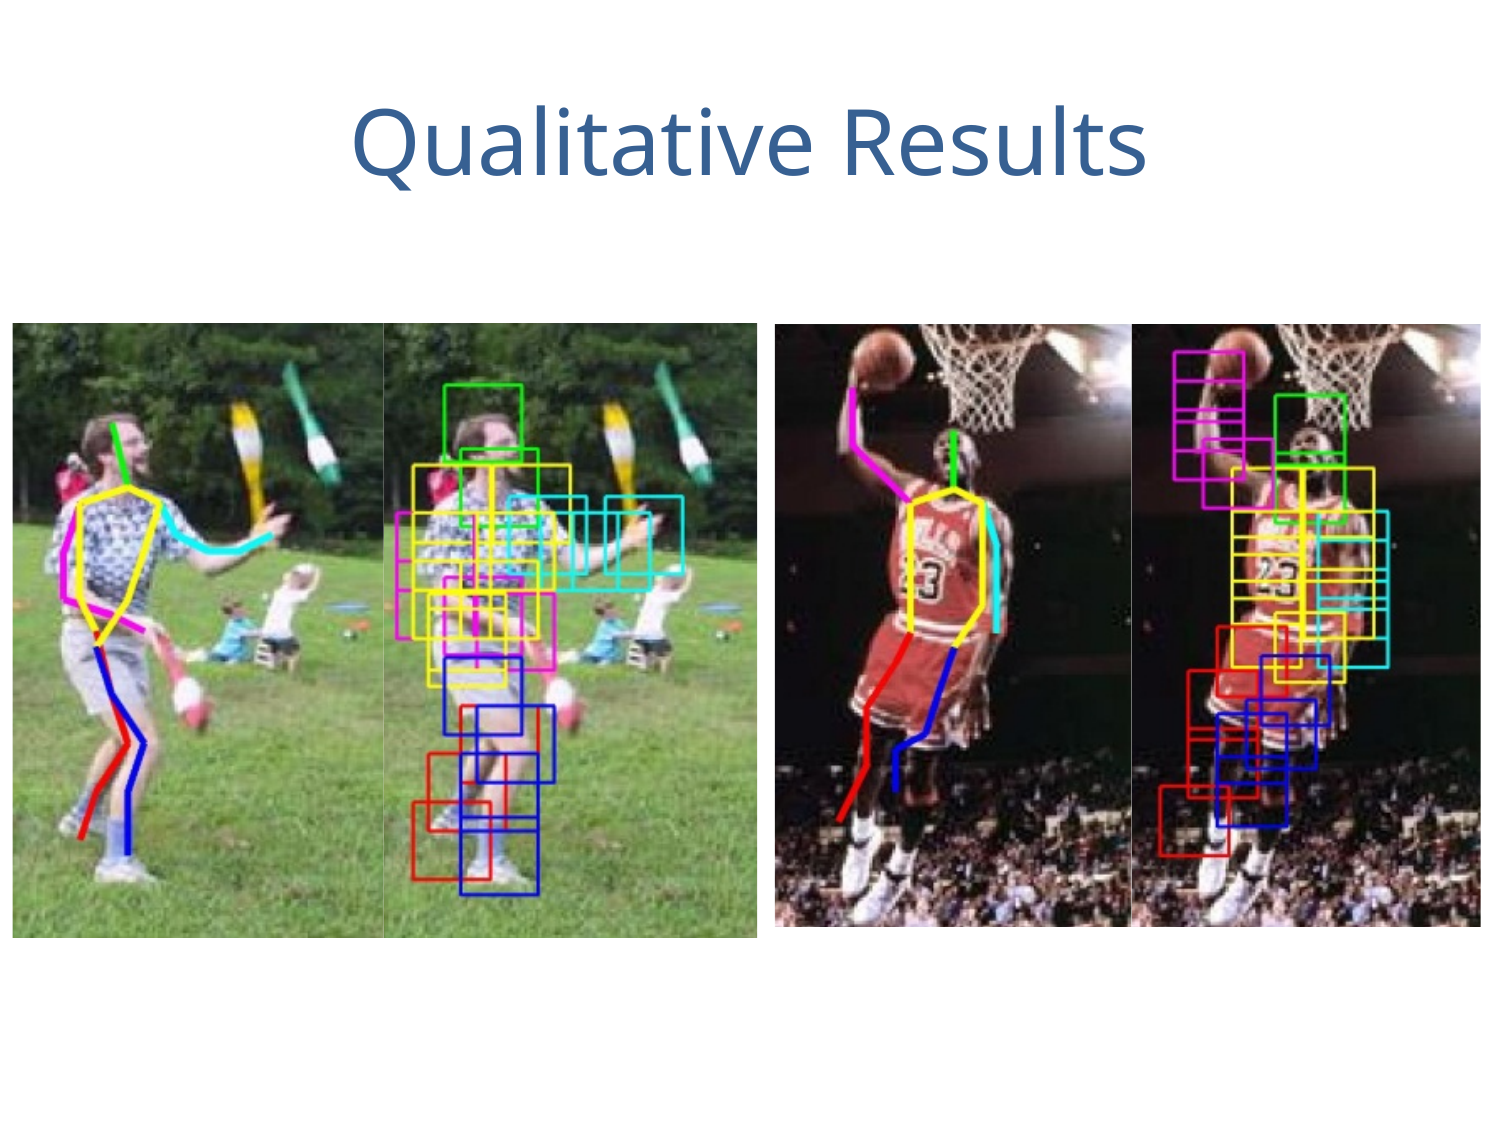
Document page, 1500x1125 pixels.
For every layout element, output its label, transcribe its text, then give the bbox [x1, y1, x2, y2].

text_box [774, 324, 1481, 927]
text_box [12, 322, 758, 938]
title Qualitative Results [75, 45, 1425, 233]
